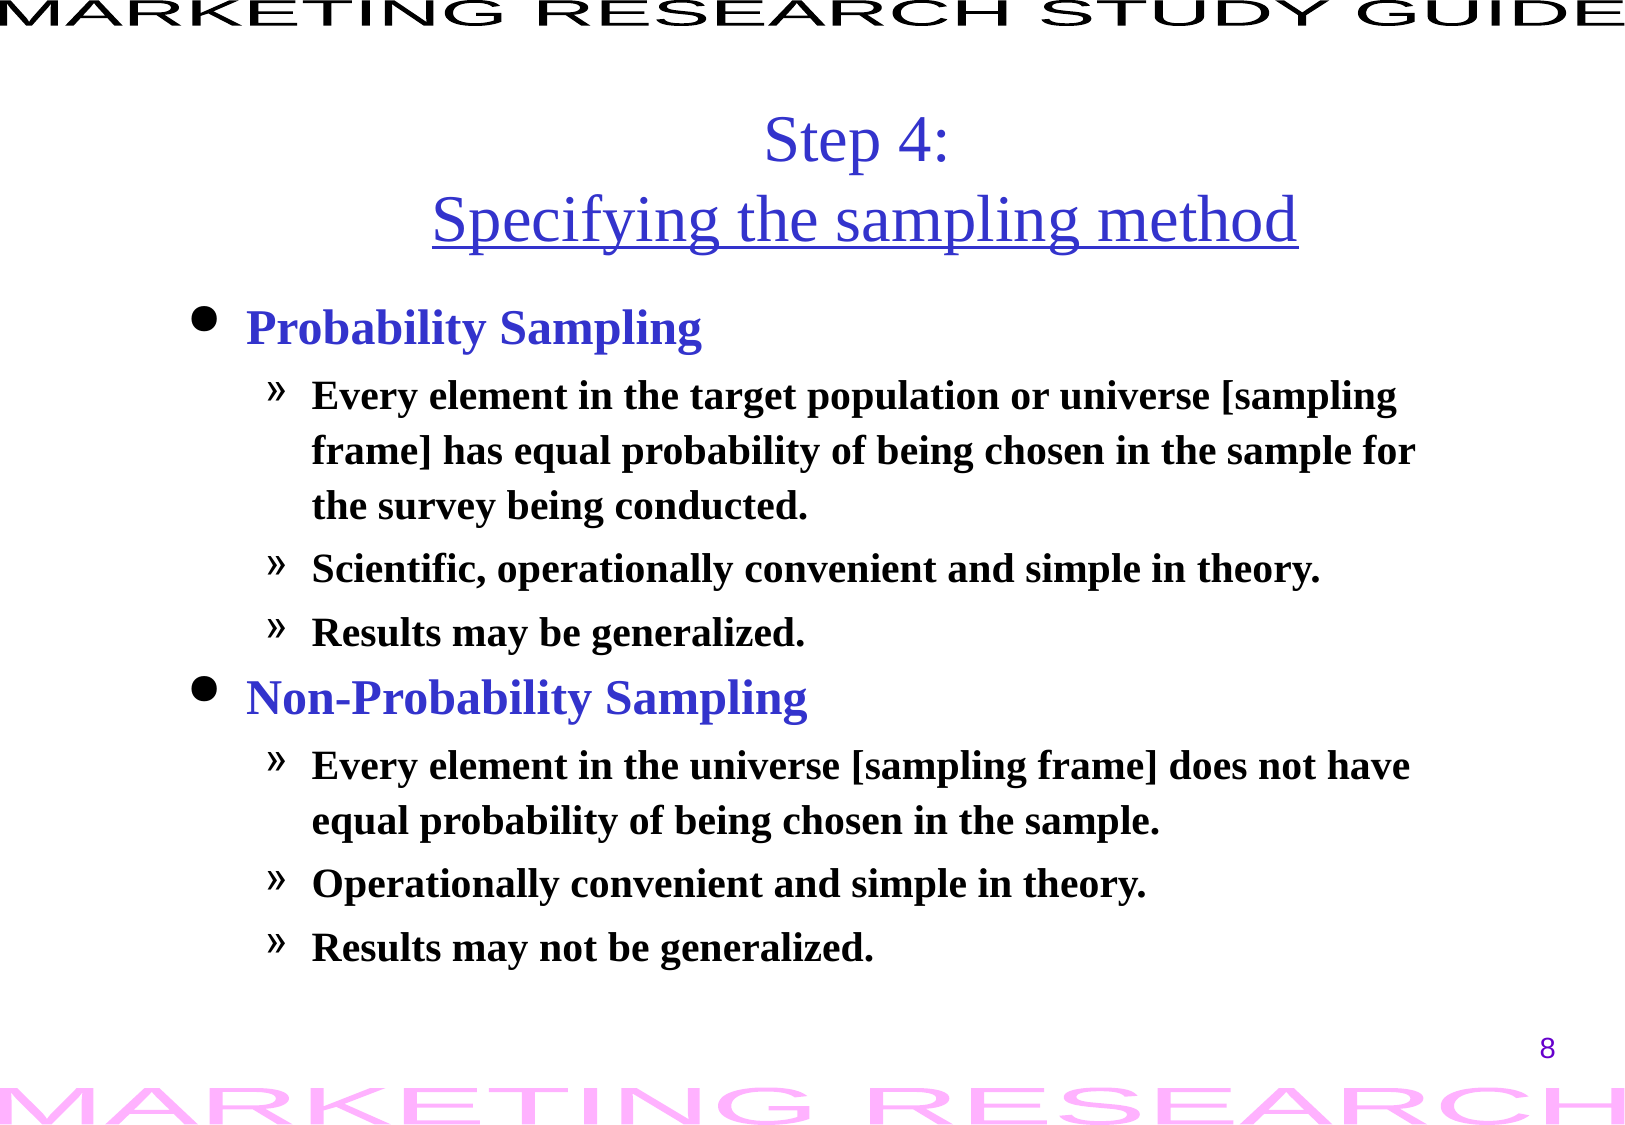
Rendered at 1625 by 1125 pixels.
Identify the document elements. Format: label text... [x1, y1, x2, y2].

title Step 4: Specifying the sampling method [174, 86, 1557, 263]
list Probability Sampling Every element in the target population or universe [sampling frame] has equal probability of being chosen in the sample for the survey being conducted. Scientific, operationally convenient and simple in theory. Results may be generalized. Non-Probability Sampling Every element in the universe [sampling frame] does not have equal probability of being chosen in the sample. Operationally convenient and simple in theory. Results may not be generalized. [174, 286, 1475, 1001]
